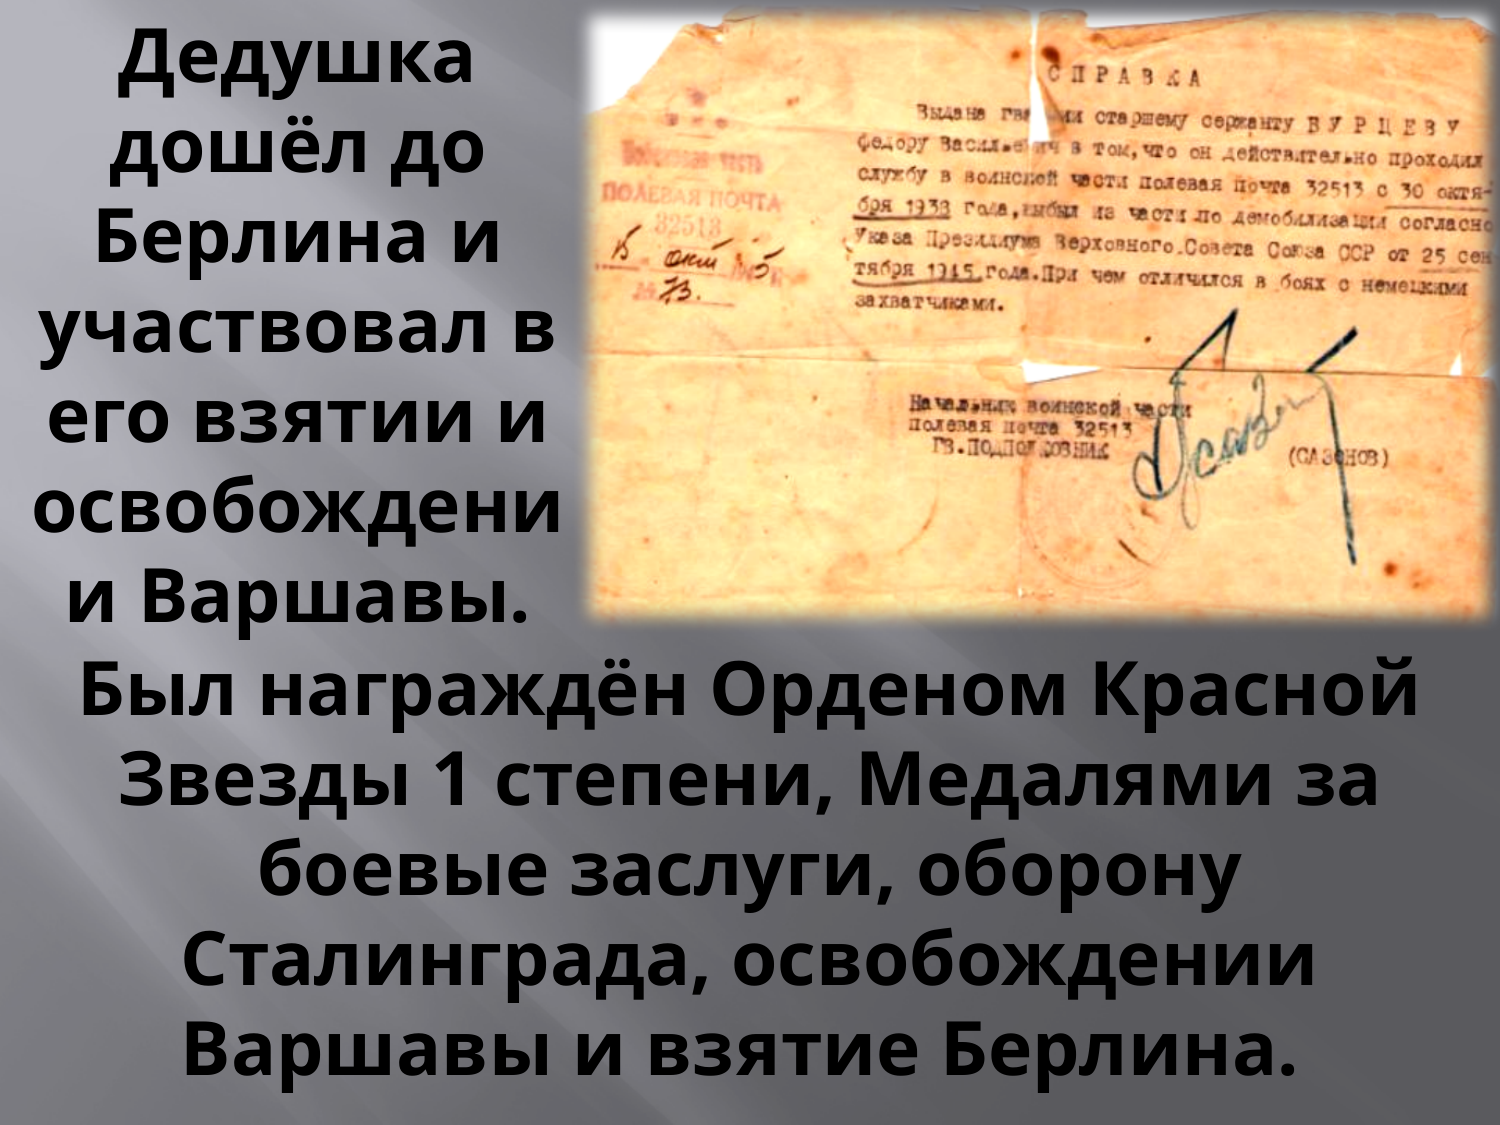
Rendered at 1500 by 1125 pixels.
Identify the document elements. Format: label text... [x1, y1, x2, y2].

picture [572, 0, 1500, 634]
list Дедушка дошёл до Берлина и участвовал в его взятии и освобождении Варшавы. [0, 0, 572, 350]
list Был награждён Орденом Красной Звезды 1 степени, Медалями за боевые заслуги, оборону Сталинграда, освобождении Варшавы и взятие Берлина. [0, 633, 1500, 1057]
